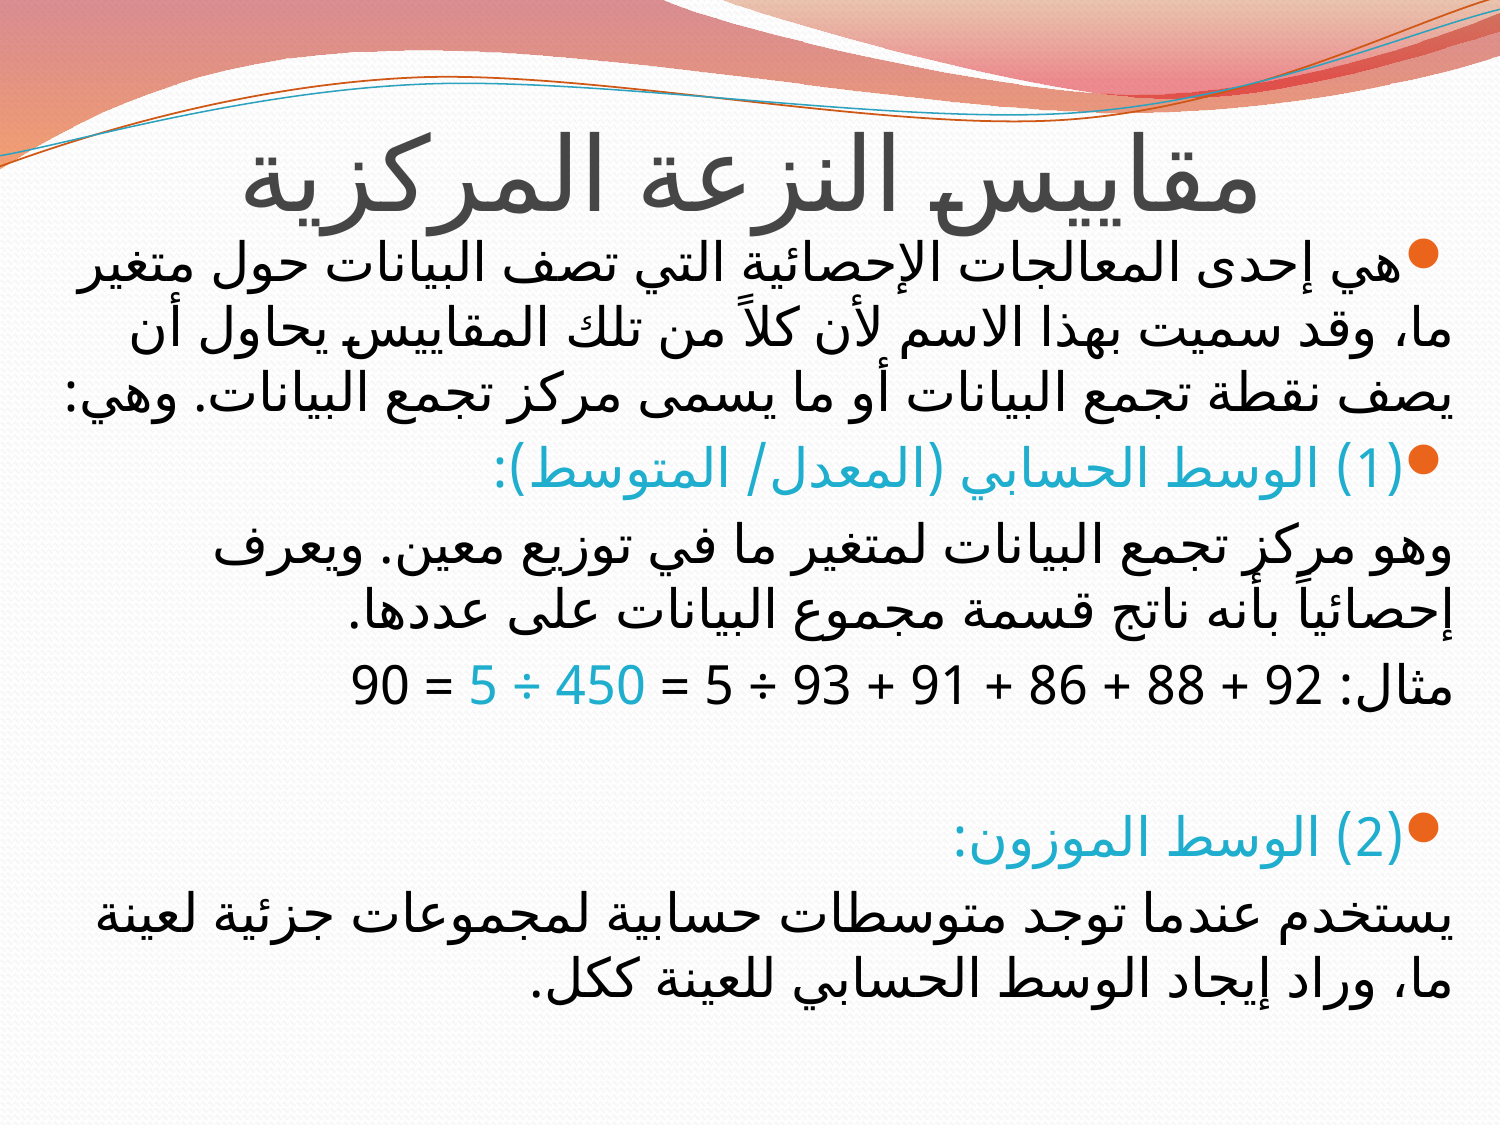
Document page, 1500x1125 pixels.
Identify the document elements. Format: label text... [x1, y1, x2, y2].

list هي إحدى المعالجات الإحصائية التي تصف البيانات حول متغير ما، وقد سميت بهذا الاسم لأن كلاً من تلك المقاييس يحاول أن يصف نقطة تجمع البيانات أو ما يسمى مركز تجمع البيانات. وهي: (1) الوسط الحسابي (المعدل/ المتوسط): وهو مركز تجمع البيانات لمتغير ما في توزيع معين. ويعرف إحصائياً بأنه ناتج قسمة مجموع البيانات على عددها. مثال: 92 + 88 + 86 + 91 + 93 ÷ 5 = 450 ÷ 5 = 90 (2) الوسط الموزون: يستخدم عندما توجد متوسطات حسابية لمجموعات جزئية لعينة ما، وراد إيجاد الوسط الحسابي للعينة ككل. [29, 219, 1471, 1038]
title مقاييس النزعة المركزية [76, 90, 1427, 219]
